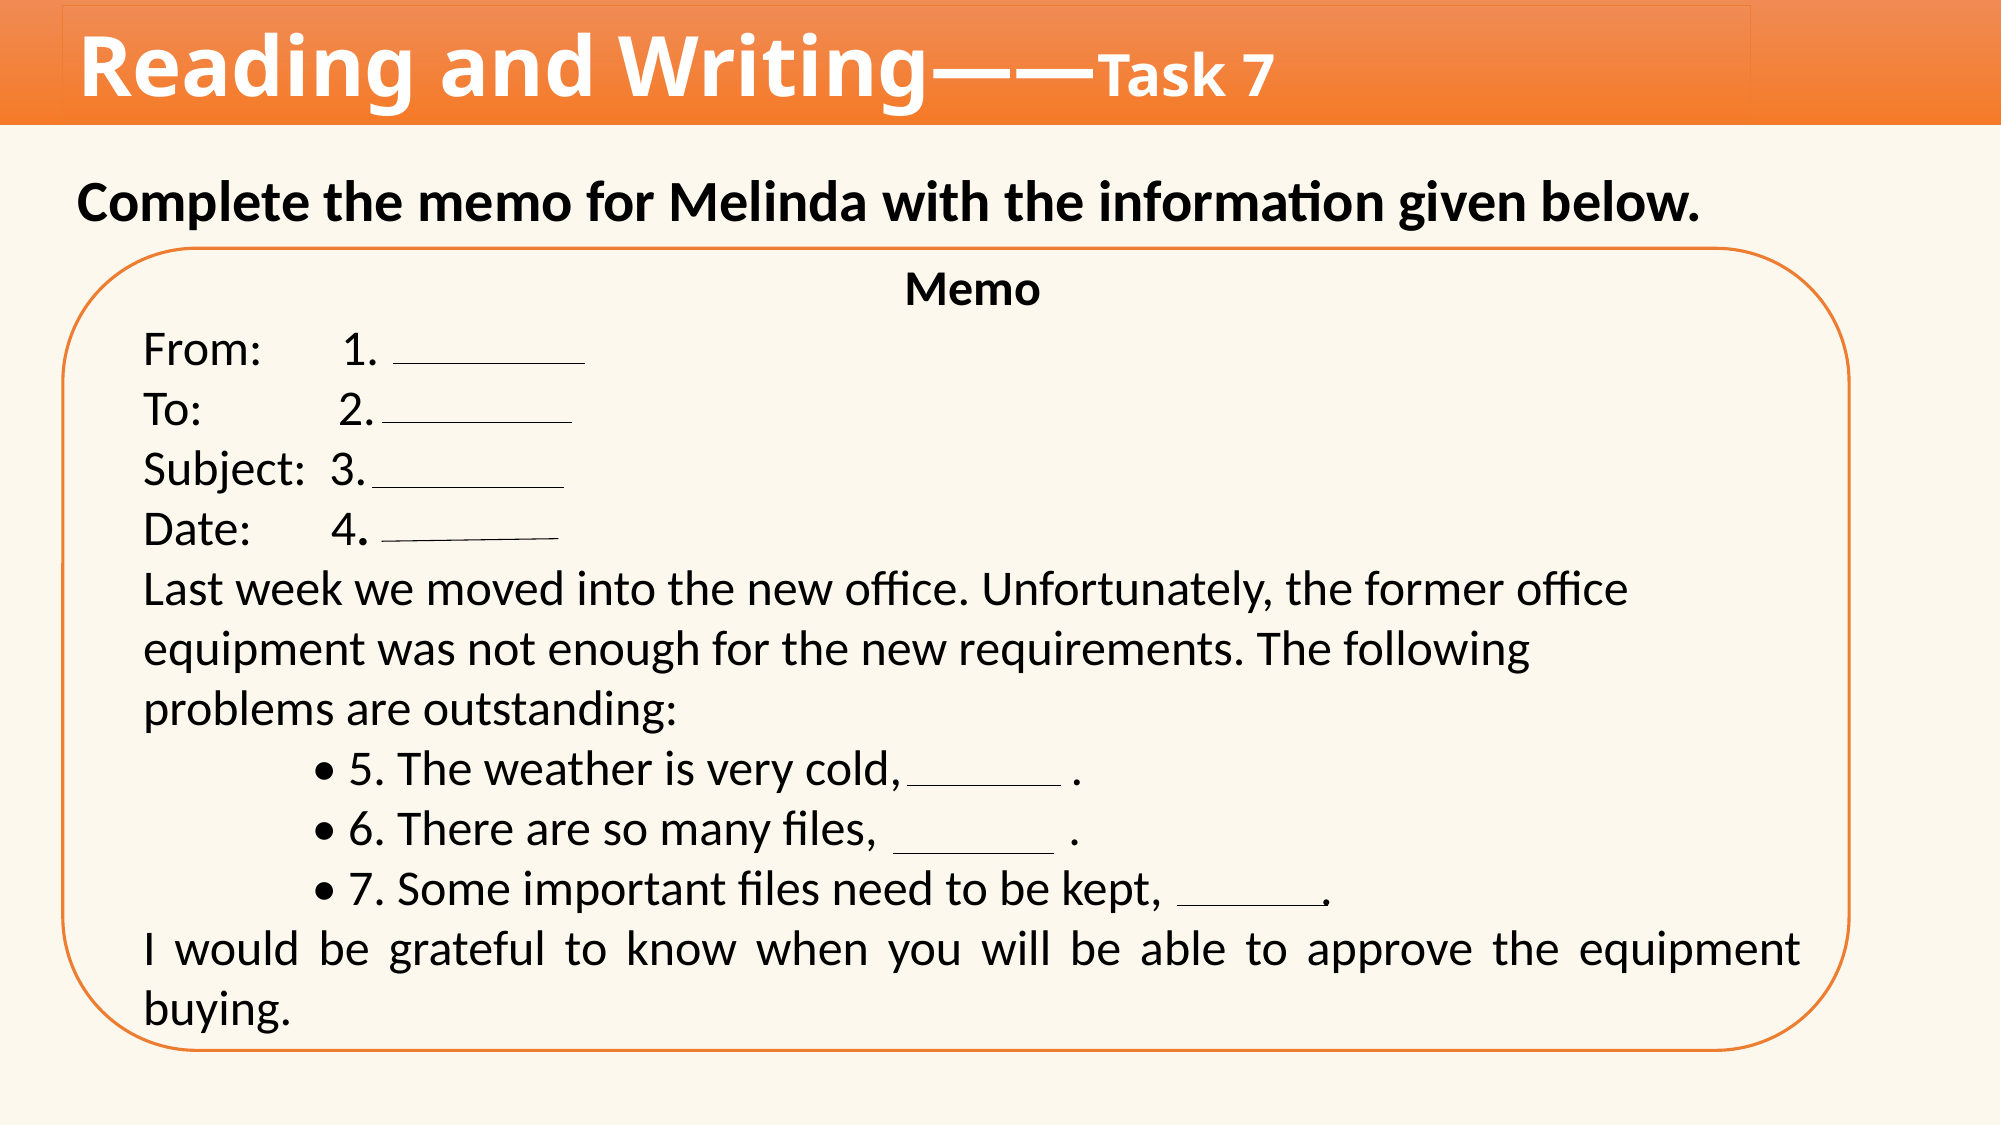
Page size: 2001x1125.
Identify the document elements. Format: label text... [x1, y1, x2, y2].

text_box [381, 538, 559, 542]
text_box Memo From: 1. To: 2. Subject: 3. Date: 4. Last week we moved into the new office. Unfortunately, the former office equipment was not enough for the new requirements. The following problems are outstanding: • 5. The weather is very cold, . • 6. There are so many files, . • 7. Some important files need to be kept, . I would be grateful to know when you will be able to approve the equipment buying. [128, 248, 1817, 1125]
text_box [61, 265, 128, 1033]
text_box Complete the memo for Melinda with the information given below. [62, 163, 1901, 242]
text_box [1817, 293, 1851, 1006]
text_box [0, 0, 2000, 128]
